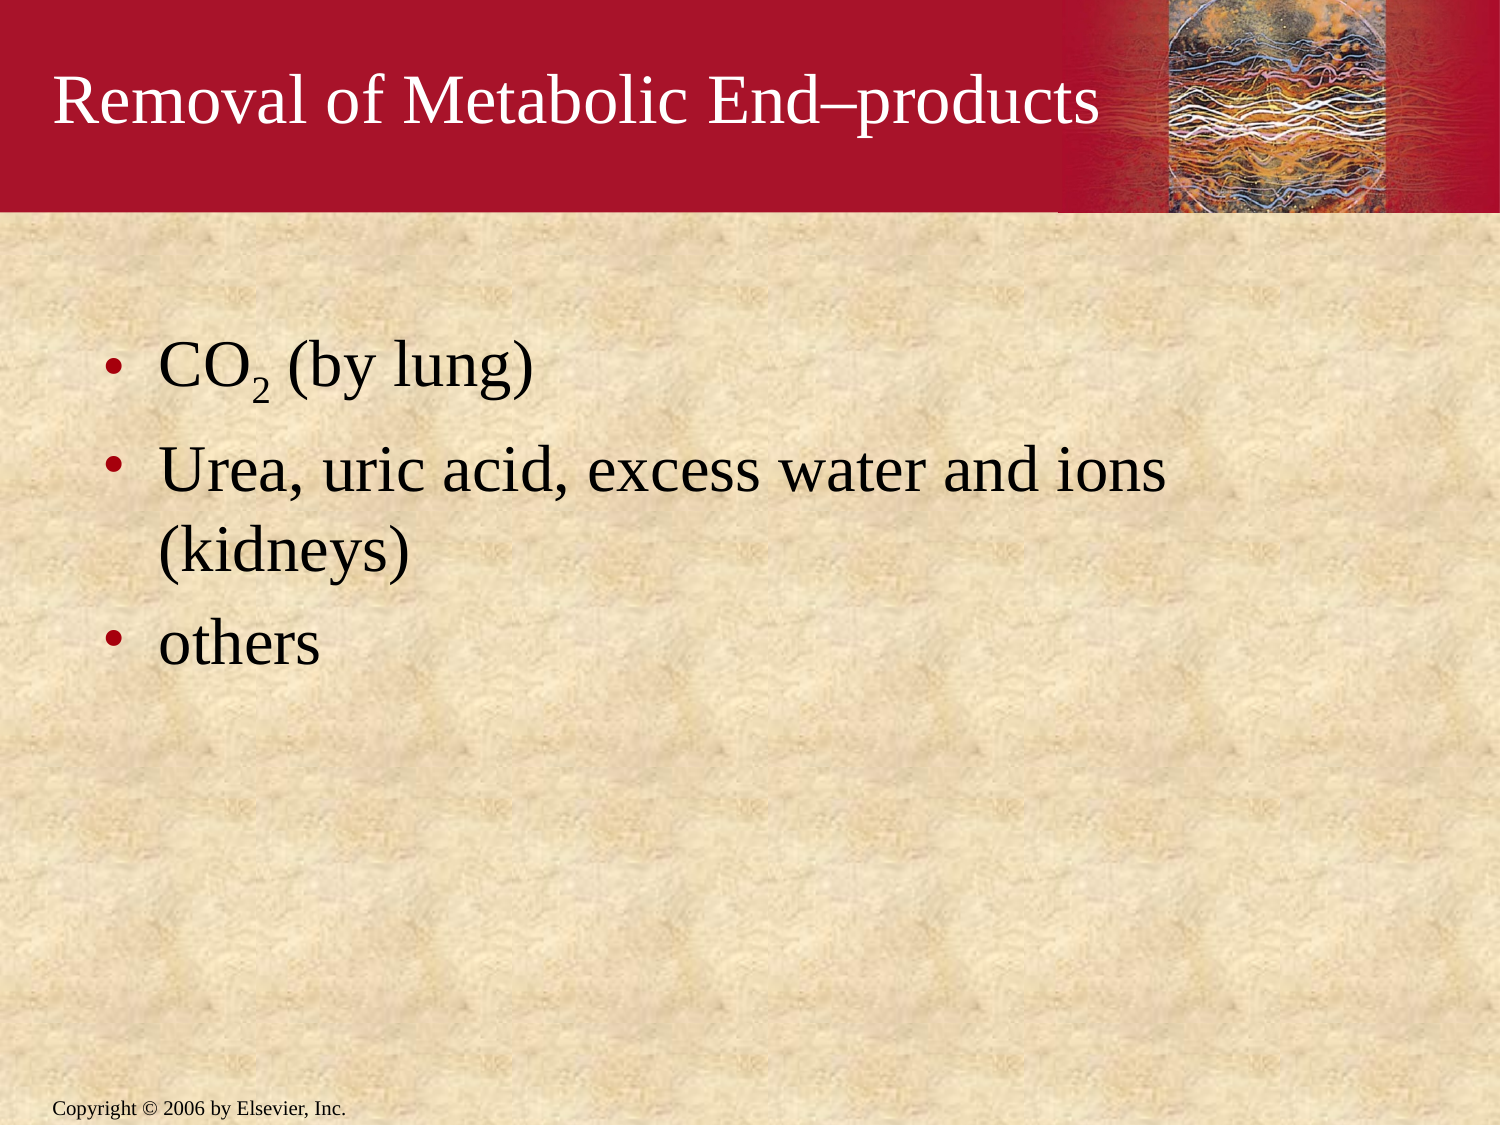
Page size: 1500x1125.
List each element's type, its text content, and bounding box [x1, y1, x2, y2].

list CO2 (by lung) Urea, uric acid, excess water and ions (kidneys) others [87, 312, 1363, 926]
picture [0, 0, 1500, 1125]
title Removal of Metabolic End–products [37, 87, 1126, 188]
